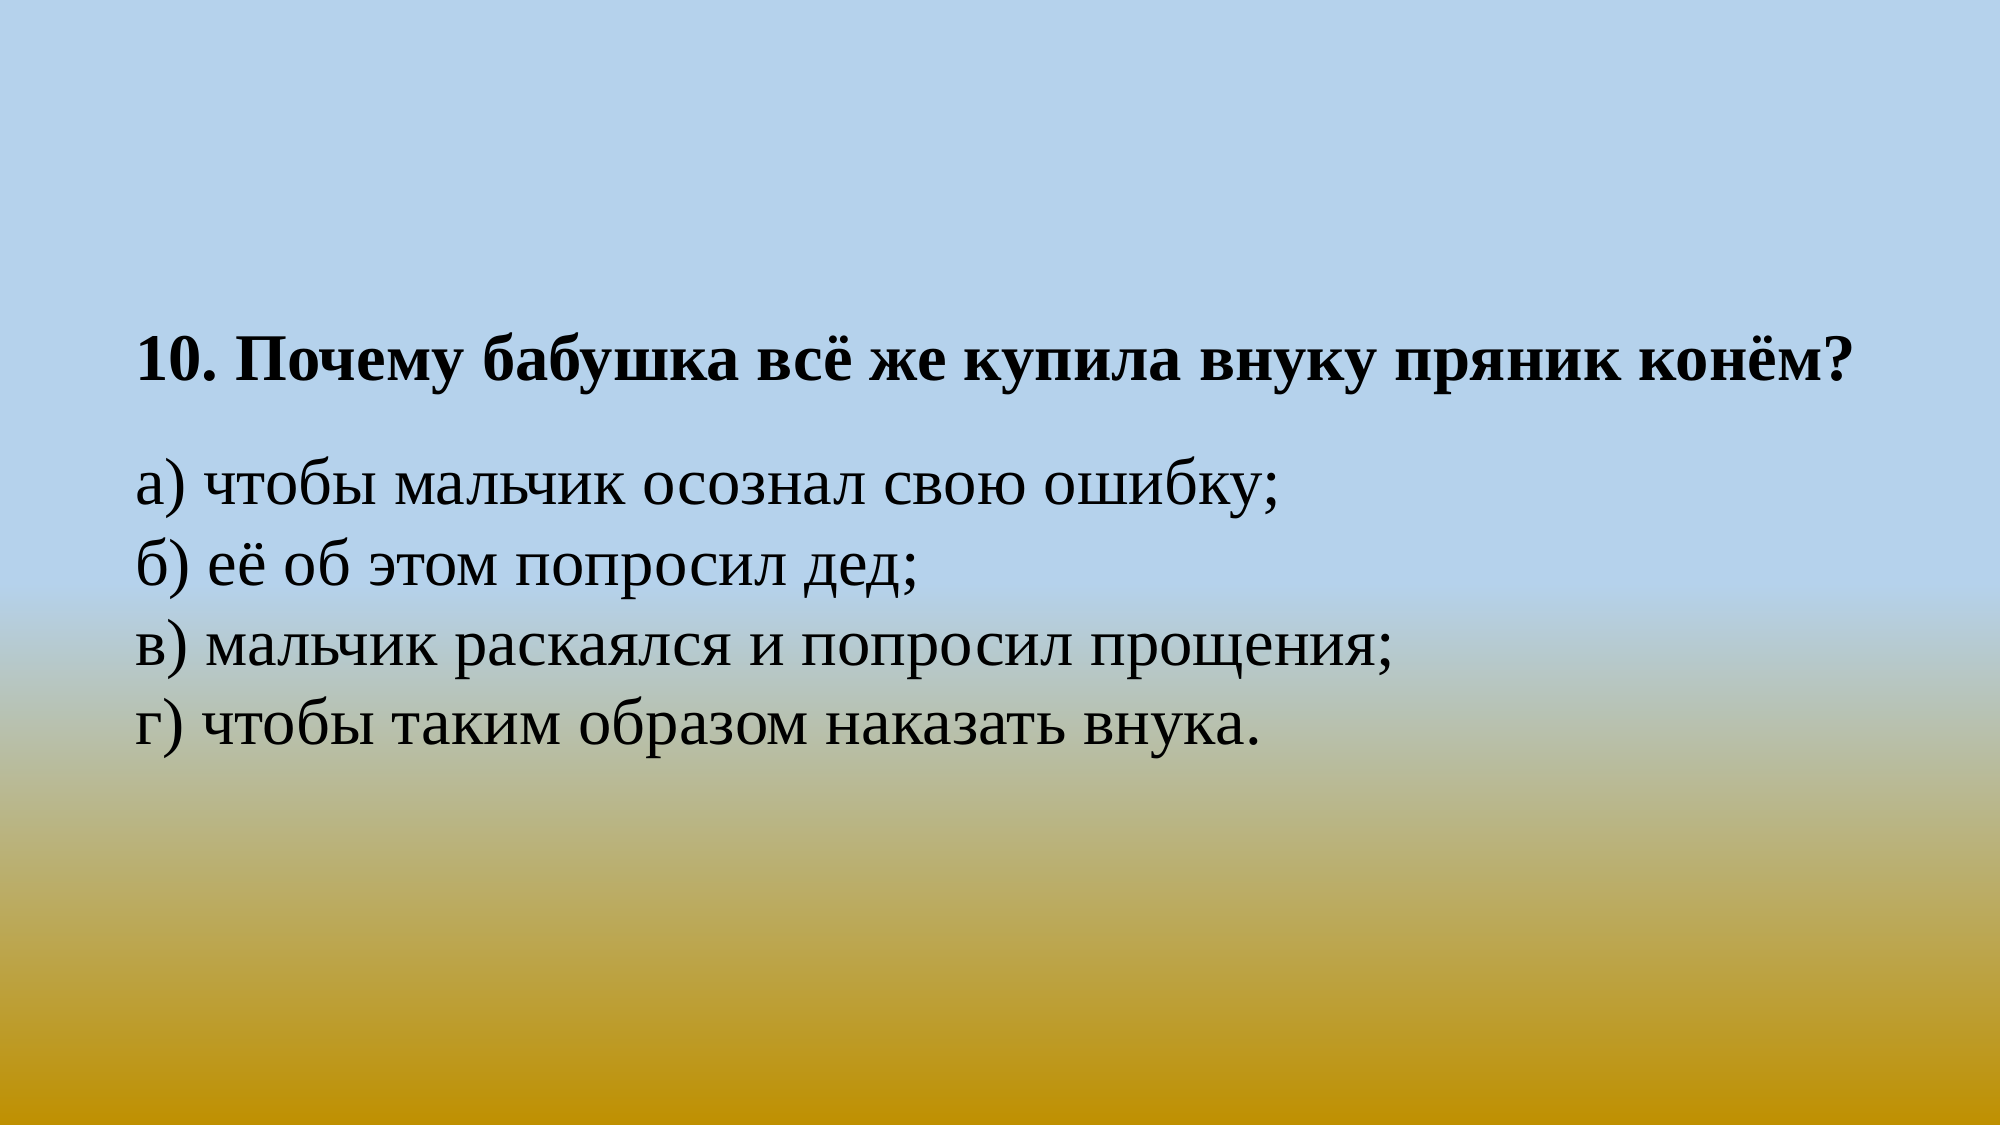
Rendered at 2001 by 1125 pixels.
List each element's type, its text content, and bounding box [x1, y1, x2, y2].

text_box 10. Почему бабушка всё же купила внуку пряник конём? а) чтобы мальчик осознал свою ошибку; б) её об этом попросил дед; в) мальчик раскаялся и попросил прощения; г) чтобы таким образом наказать внука. [120, 306, 1886, 766]
